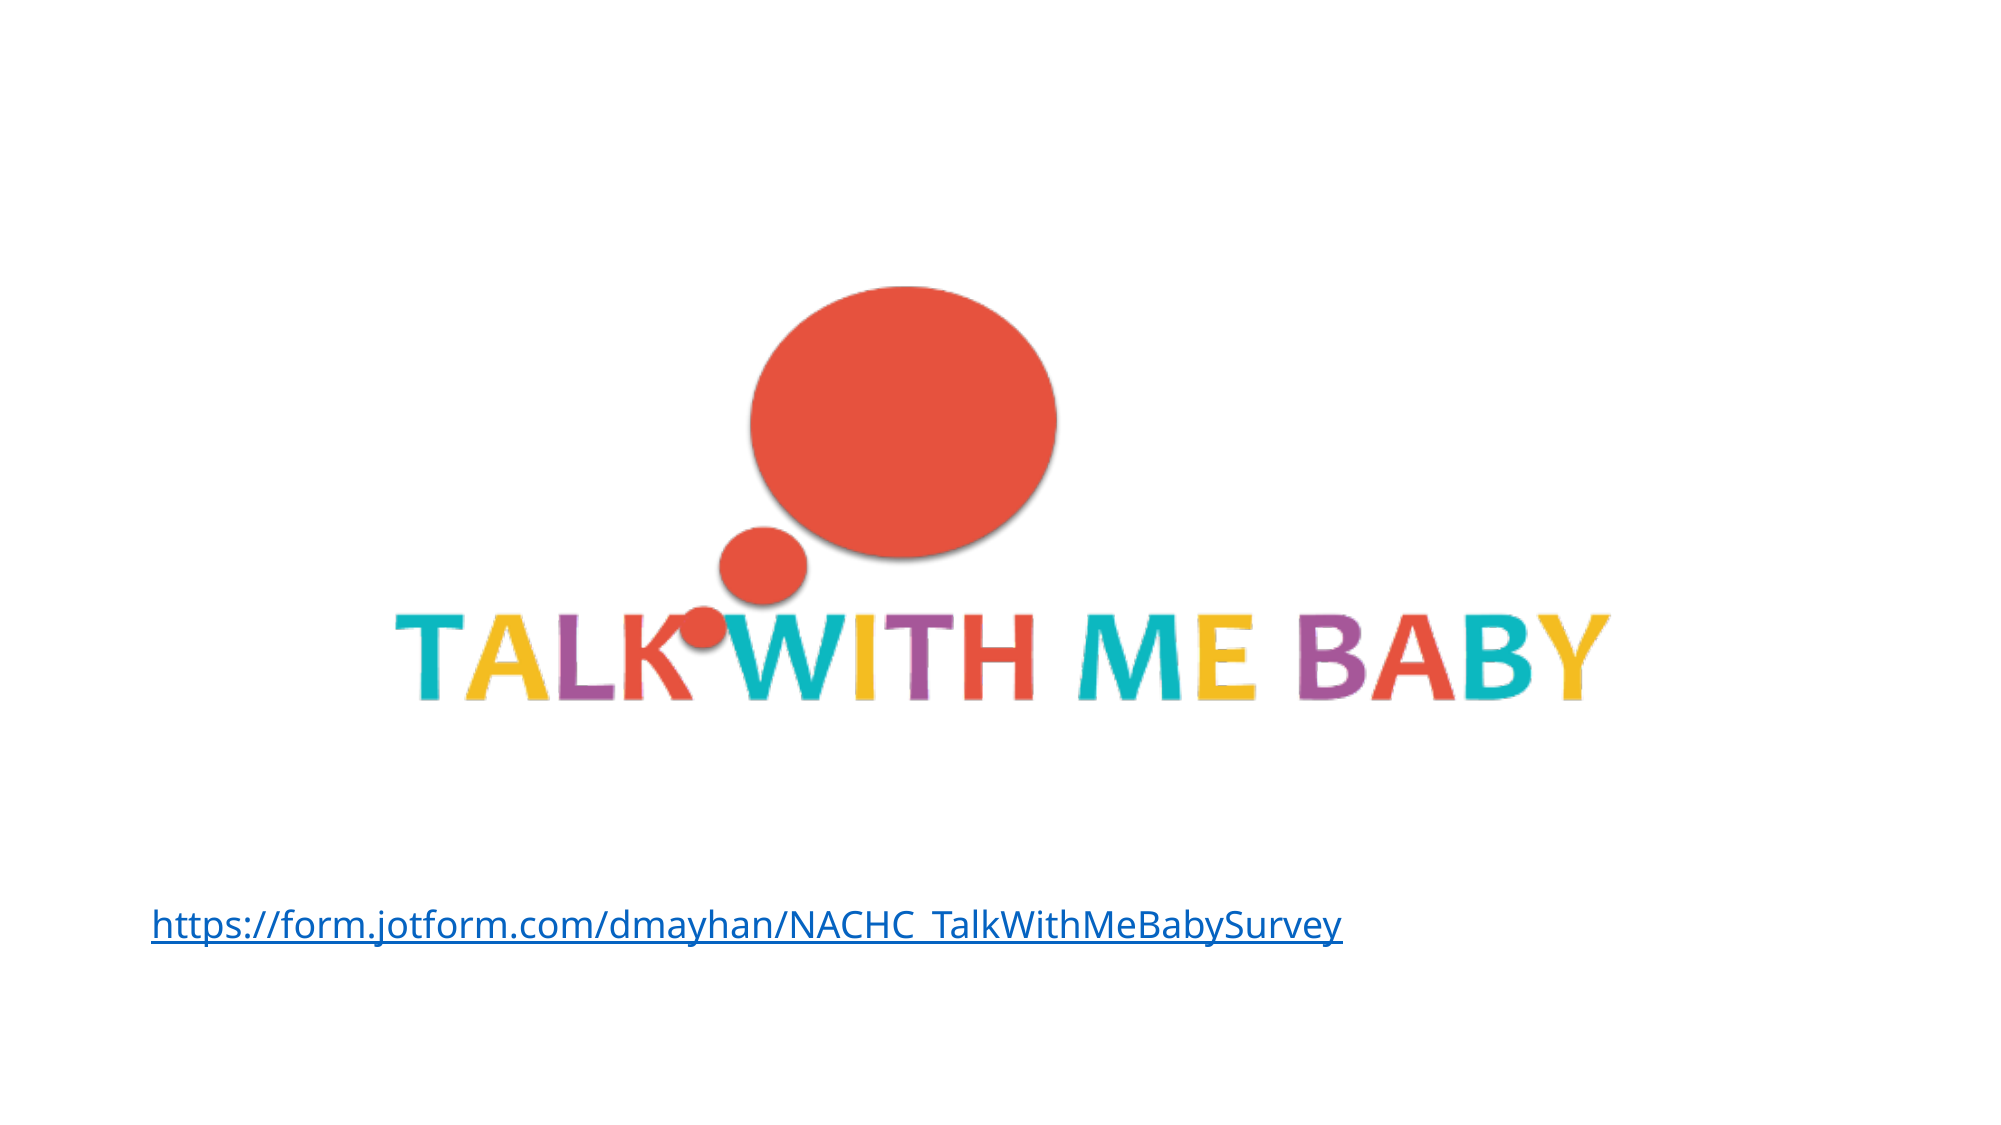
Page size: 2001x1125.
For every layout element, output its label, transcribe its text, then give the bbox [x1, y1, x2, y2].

list https://form.jotform.com/dmayhan/NACHC_TalkWithMeBabySurvey [136, 893, 1862, 999]
picture [340, 269, 1660, 764]
